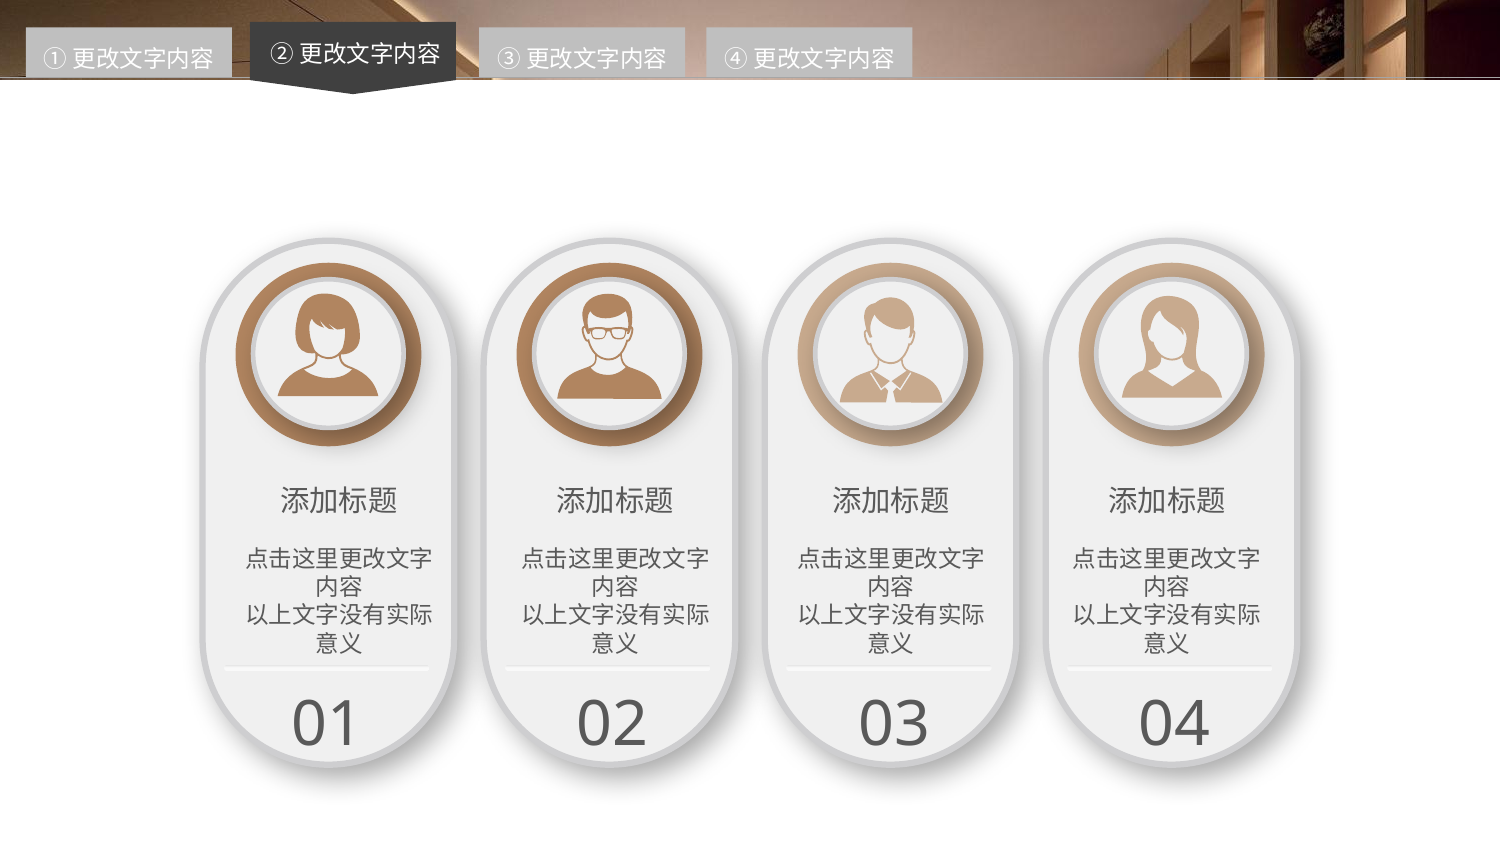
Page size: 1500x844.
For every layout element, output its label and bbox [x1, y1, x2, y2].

text_box [1045, 240, 1298, 765]
text_box [483, 240, 736, 765]
text_box [202, 240, 455, 765]
text_box [516, 27, 1500, 78]
text_box [0, 27, 196, 78]
picture [0, 0, 1500, 27]
text_box [764, 240, 1017, 765]
text_box [196, 21, 516, 95]
